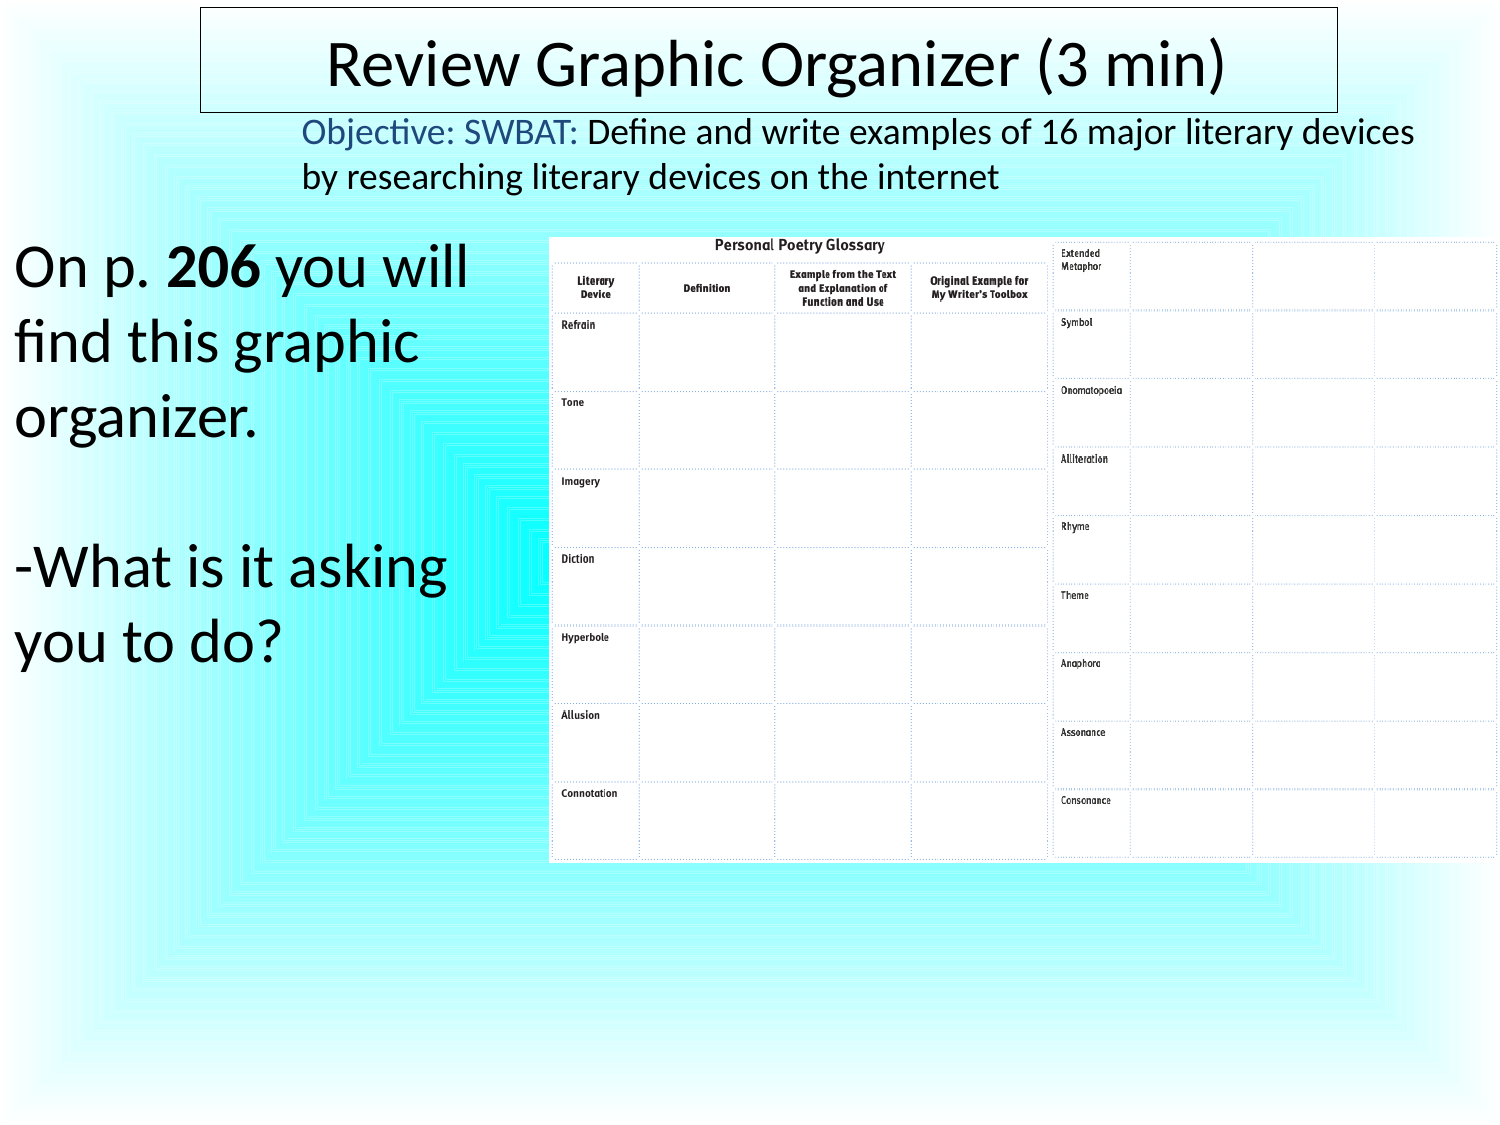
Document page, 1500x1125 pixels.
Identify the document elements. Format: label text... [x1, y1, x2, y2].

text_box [549, 237, 1500, 863]
title Review Graphic Organizer (3 min) [200, 7, 1338, 99]
text_box On p. 206 you will find this graphic organizer. -What is it asking you to do? [0, 217, 550, 683]
text_box Objective: SWBAT: Define and write examples of 16 major literary devices by researching literary devices on the internet [108, 99, 1450, 205]
